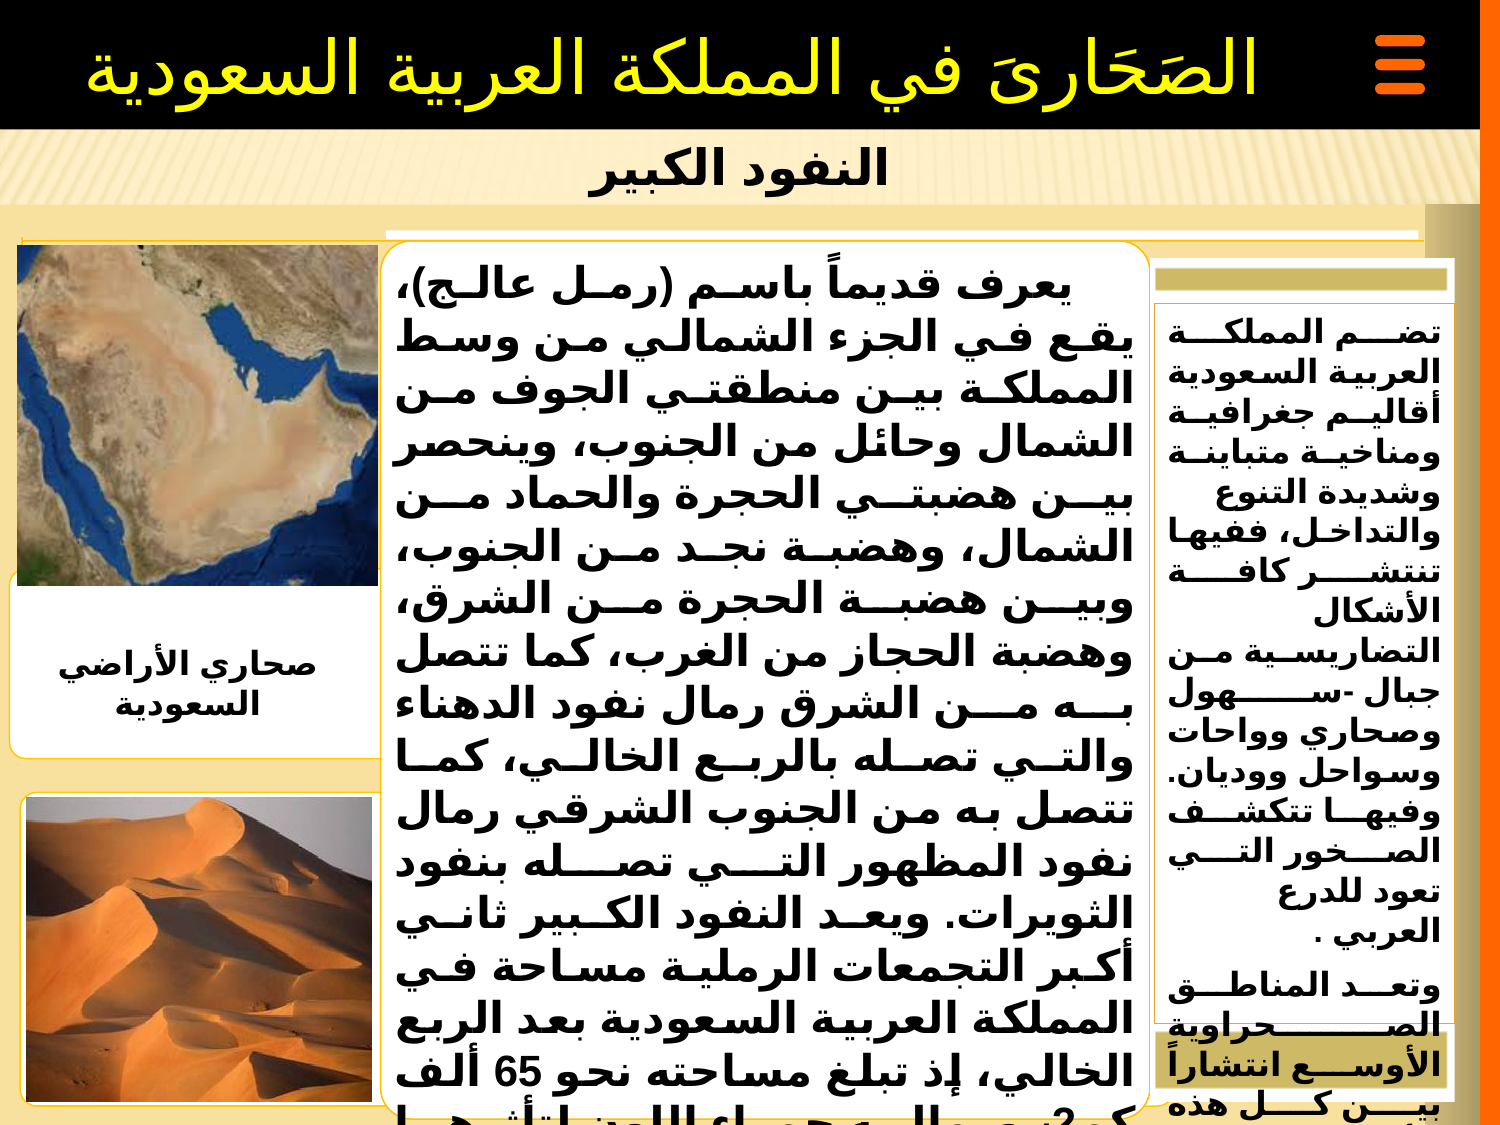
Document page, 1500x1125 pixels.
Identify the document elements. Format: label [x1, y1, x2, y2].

picture [1149, 257, 1455, 1102]
picture [17, 245, 379, 586]
text_box [0, 0, 1500, 1125]
picture [25, 797, 372, 1102]
